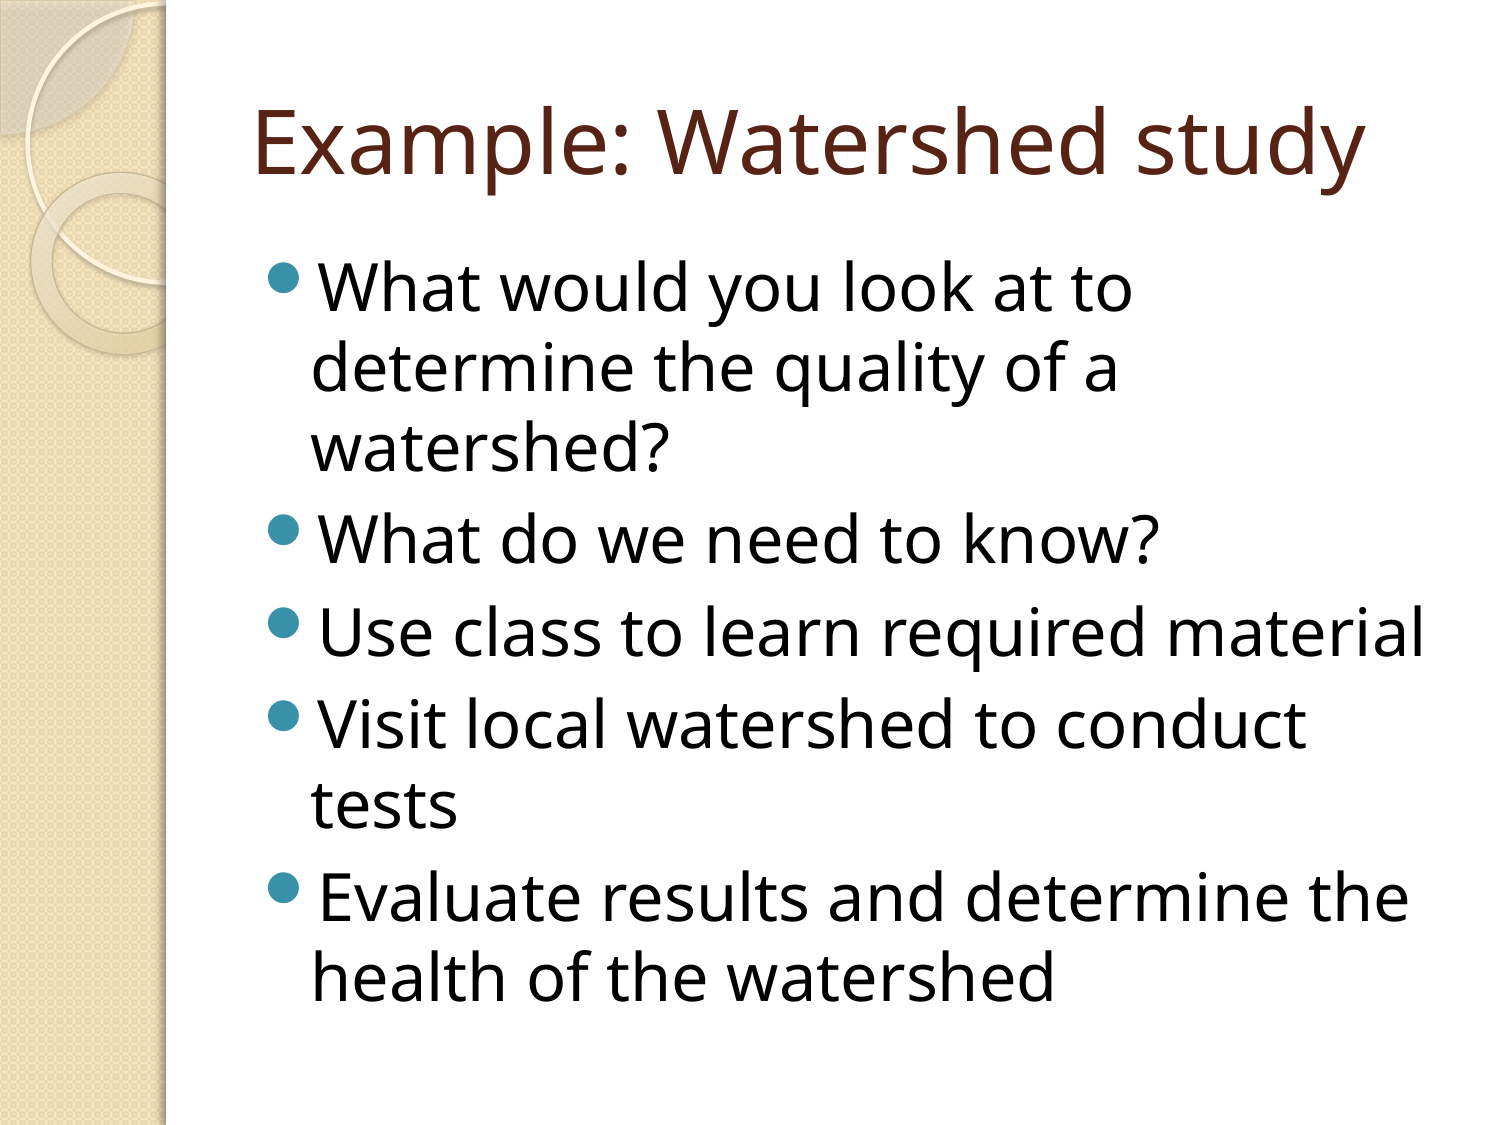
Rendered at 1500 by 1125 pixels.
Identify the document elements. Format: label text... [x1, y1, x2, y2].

list What would you look at to determine the quality of a watershed? What do we need to know? Use class to learn required material Visit local watershed to conduct tests Evaluate results and determine the health of the watershed [235, 237, 1466, 1025]
title Example: Watershed study [235, 45, 1466, 233]
